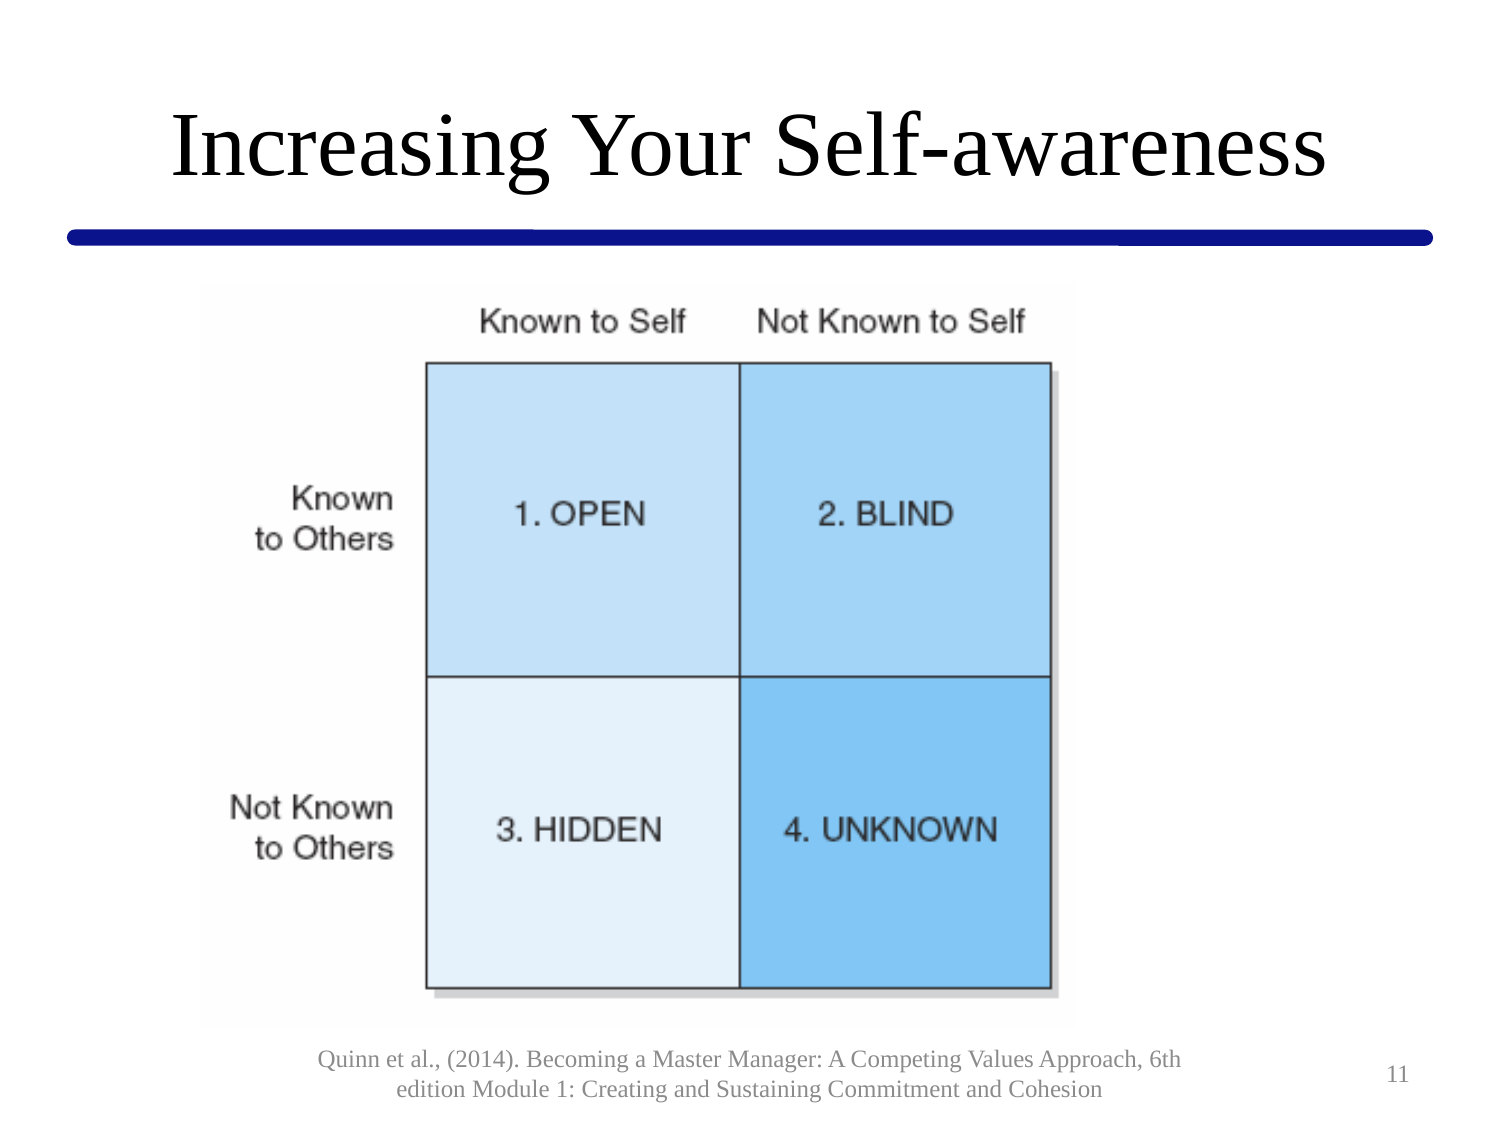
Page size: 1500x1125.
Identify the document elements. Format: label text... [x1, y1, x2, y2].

slide_number 11 [1074, 1042, 1425, 1103]
footer Quinn et al., (2014). Becoming a Master Manager: A Competing Values Approach, 6th edition Module 1: Creating and Sustaining Commitment and Cohesion [275, 1042, 1074, 1103]
title Increasing Your Self-awareness [75, 45, 1425, 233]
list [199, 281, 1076, 1028]
